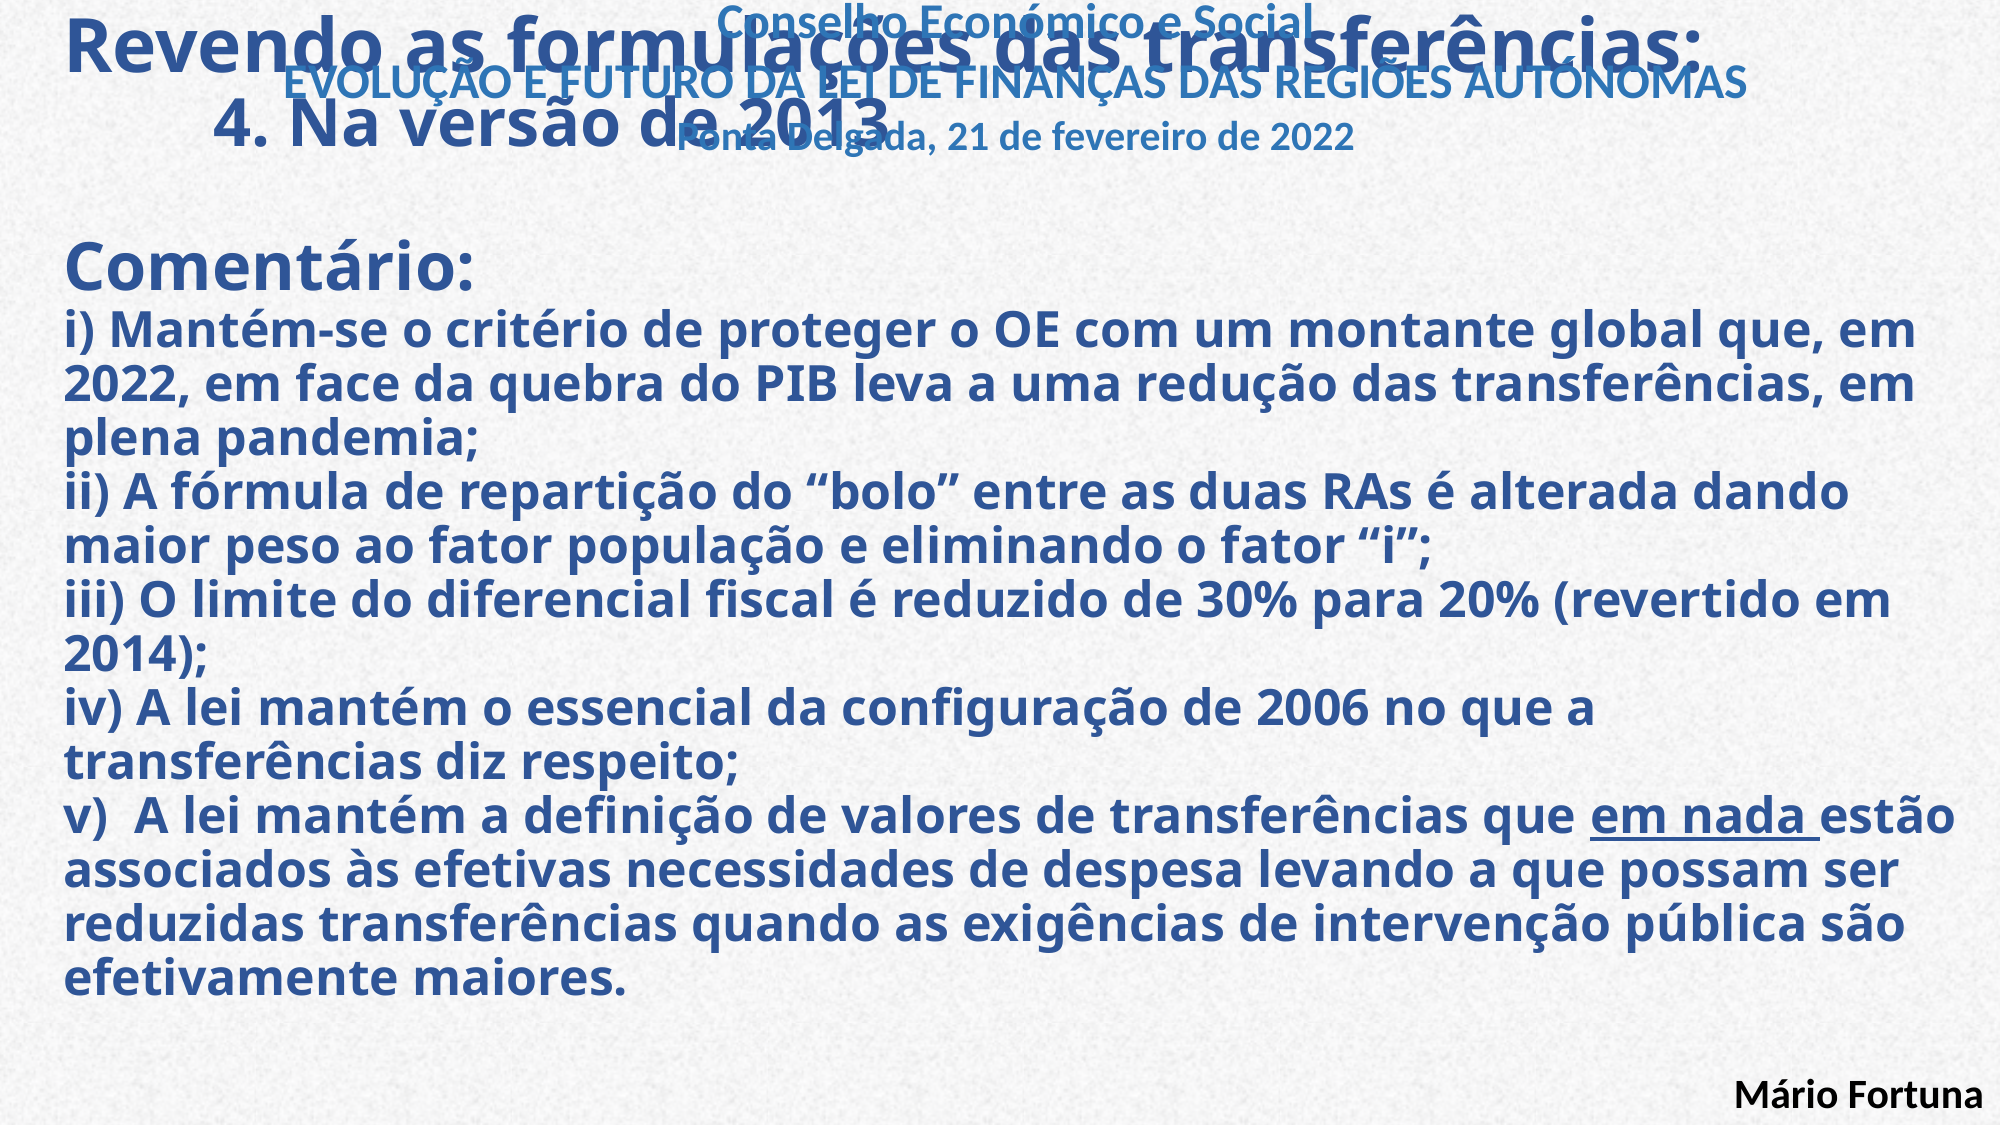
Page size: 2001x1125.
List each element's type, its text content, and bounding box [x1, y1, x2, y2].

text_box Mário Fortuna [1719, 1059, 1999, 1125]
text_box Conselho Económico e Social EVOLUÇÃO E FUTURO DA LEI DE FINANÇAS DAS REGIÕES AUTÓNOMAS Ponta Delgada, 21 de fevereiro de 2022 [16, 0, 2000, 167]
title Revendo as formulações das transferências: 4. Na versão de 2013 Comentário: i) Mantém-se o critério de proteger o OE com um montante global que, em 2022, em face da quebra do PIB leva a uma redução das transferências, em plena pandemia; ii) A fórmula de repartição do “bolo” entre as duas RAs é alterada dando maior peso ao fator população e eliminando o fator “i”; iii) O limite do diferencial fiscal é reduzido de 30% para 20% (revertido em 2014); iv) A lei mantém o essencial da configuração de 2006 no que a transferências diz respeito; v) A lei mantém a definição de valores de transferências que em nada estão associados às efetivas necessidades de despesa levando a que possam ser reduzidas transferências quando as exigências de intervenção pública são efetivamente maiores. [48, 419, 1984, 1040]
